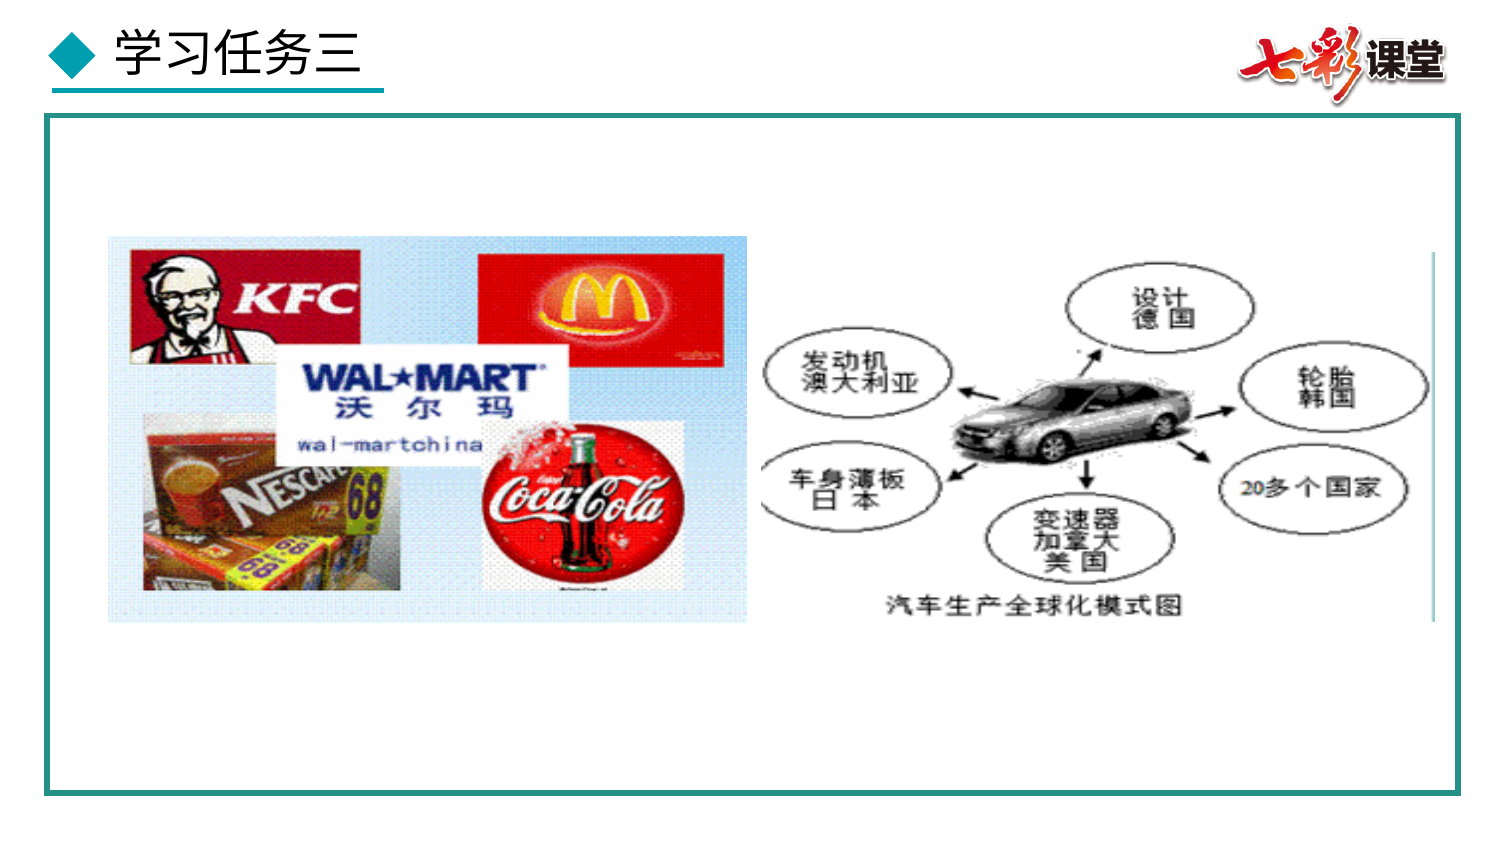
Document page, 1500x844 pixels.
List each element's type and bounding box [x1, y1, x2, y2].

picture [1234, 20, 1451, 108]
picture [107, 236, 747, 624]
picture [761, 252, 1436, 623]
